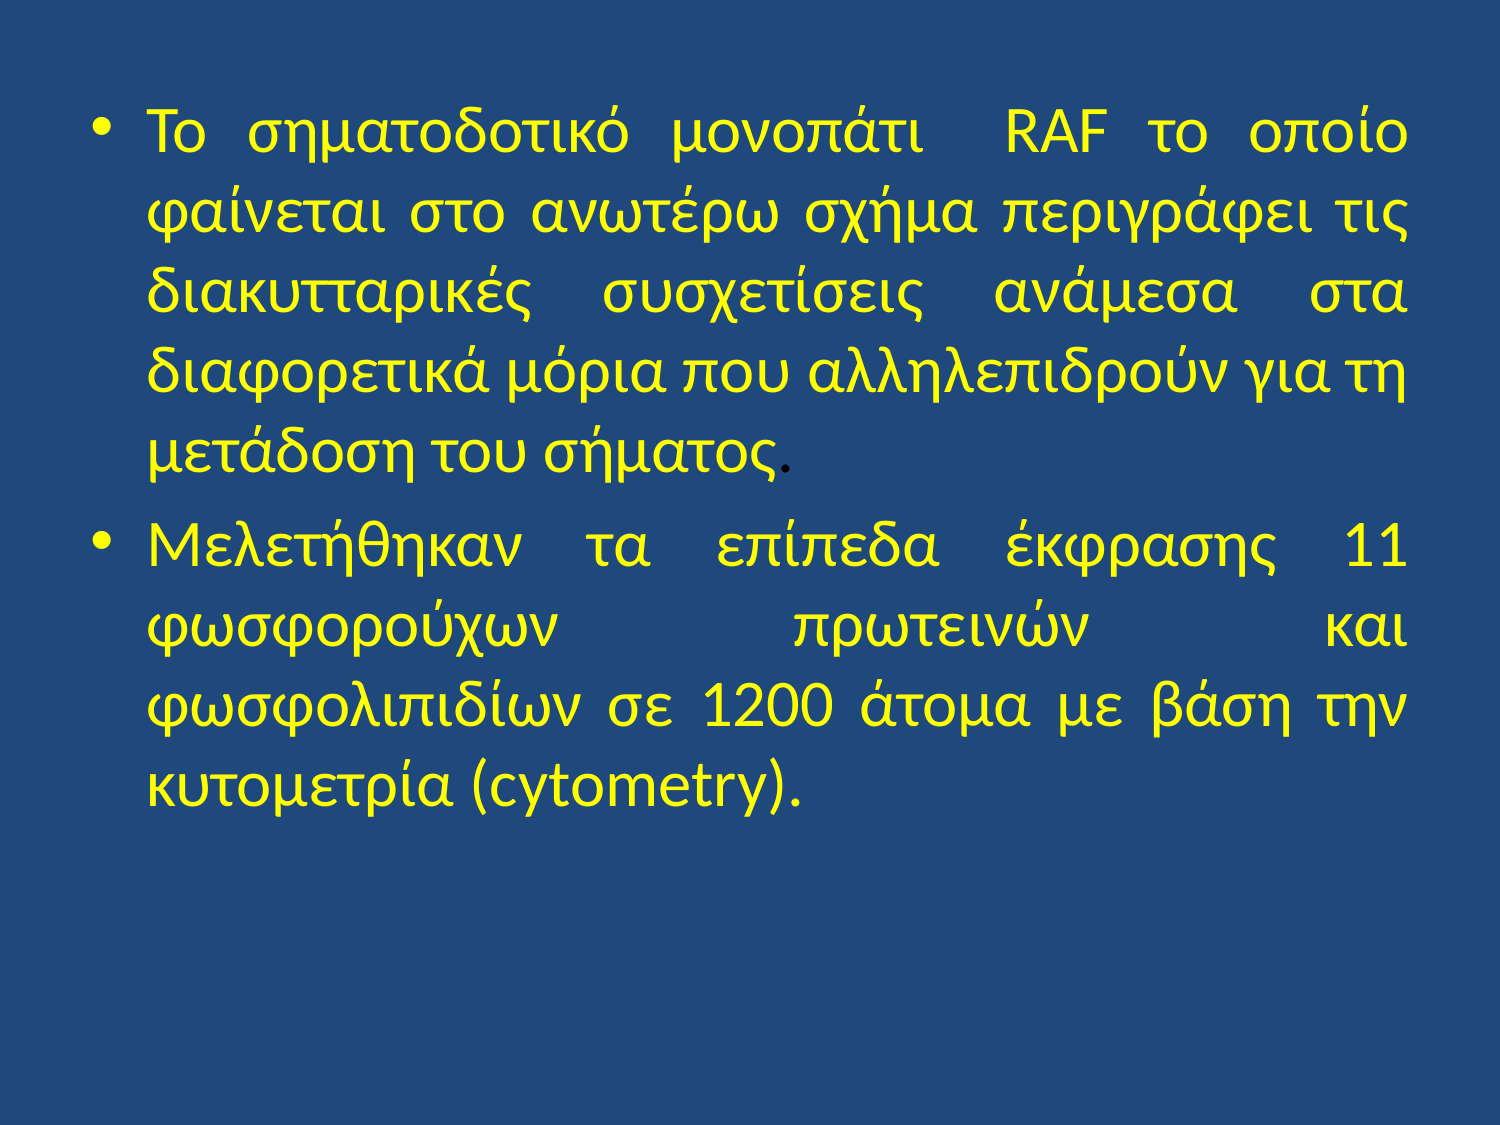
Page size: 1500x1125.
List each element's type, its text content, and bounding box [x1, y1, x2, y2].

list Το σηματοδοτικό μονοπάτι RAF το οποίο φαίνεται στο ανωτέρω σχήμα περιγράφει τις διακυτταρικές συσχετίσεις ανάμεσα στα διαφορετικά μόρια που αλληλεπιδρούν για τη μετάδοση του σήματος. Μελετήθηκαν τα επίπεδα έκφρασης 11 φωσφορούχων πρωτεινών και φωσφολιπιδίων σε 1200 άτομα με βάση την κυτομετρία (cytometry). [75, 78, 1425, 1005]
